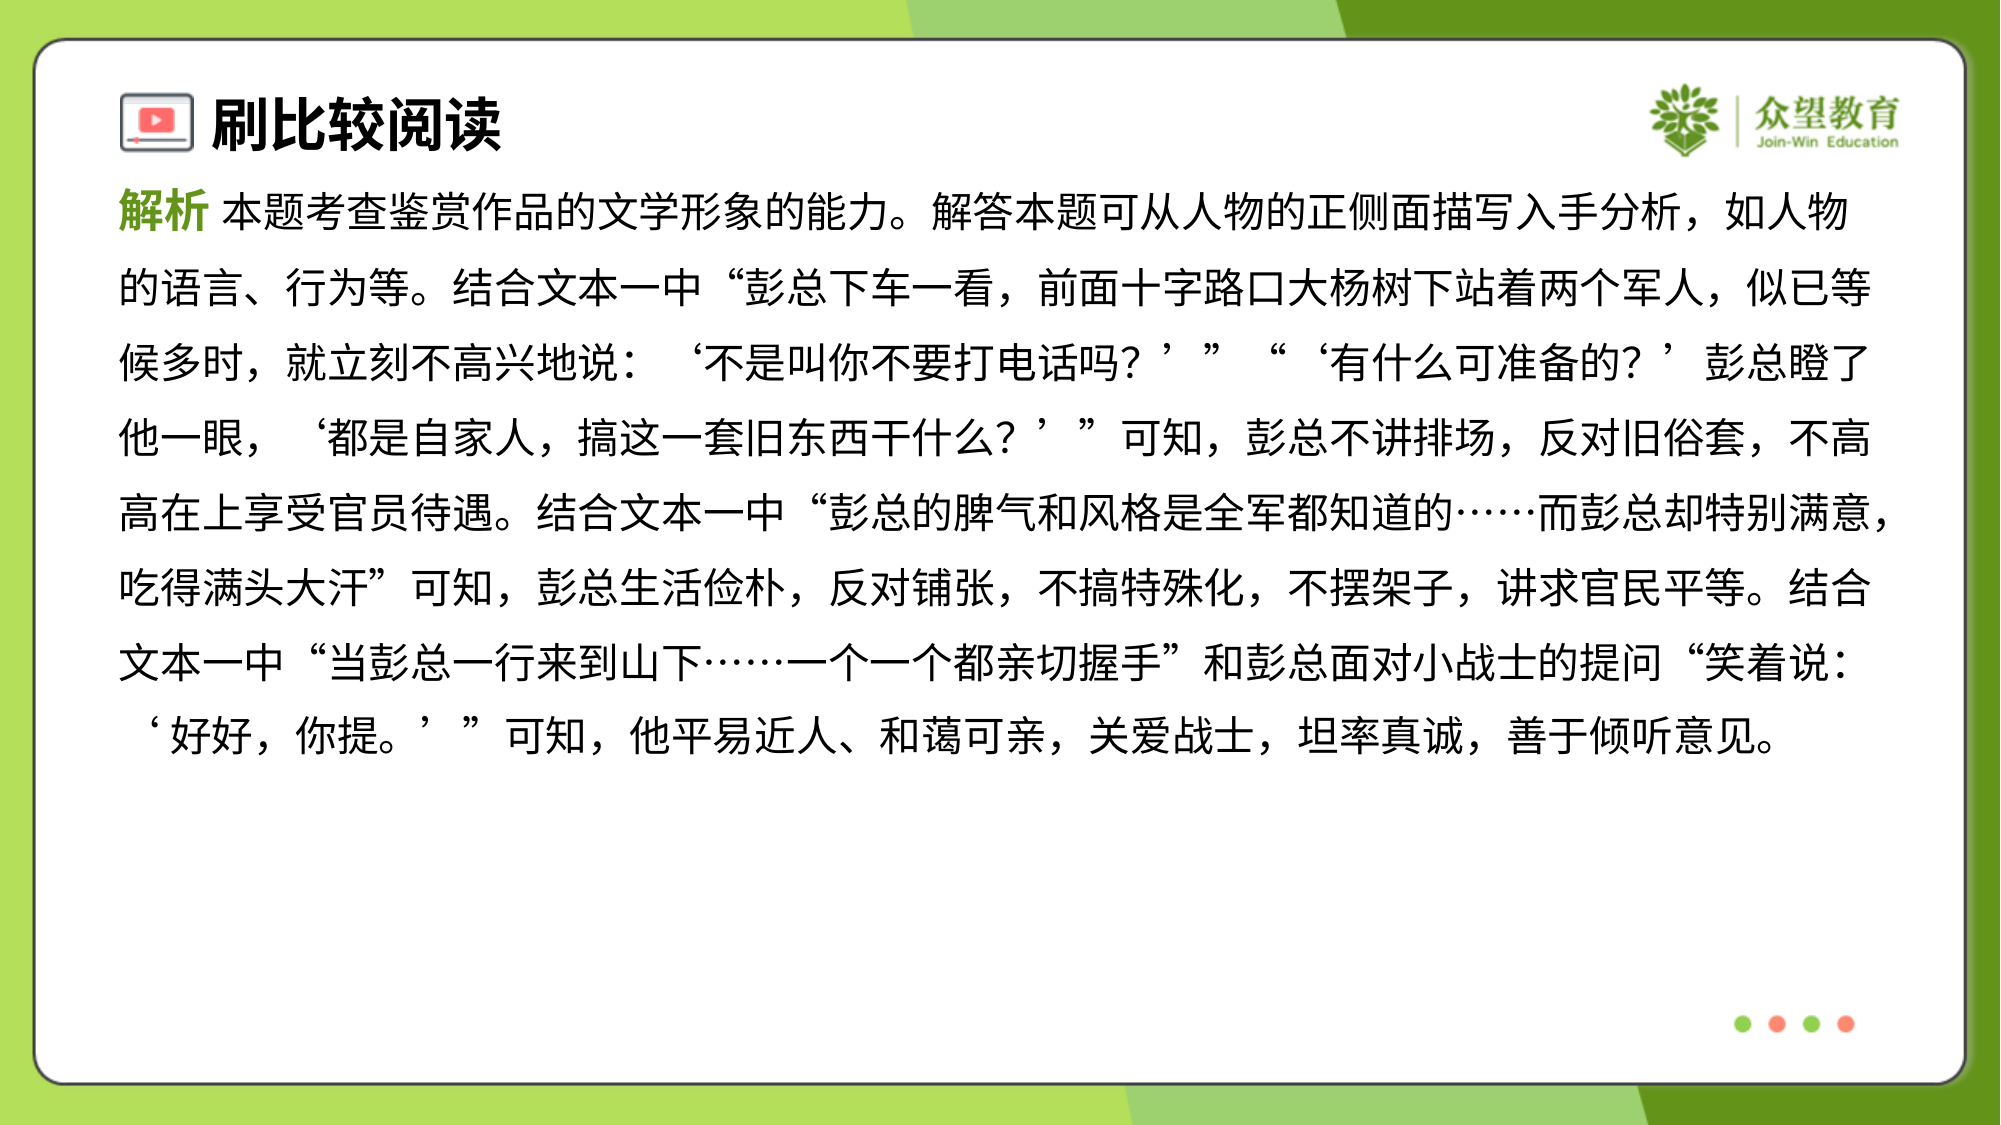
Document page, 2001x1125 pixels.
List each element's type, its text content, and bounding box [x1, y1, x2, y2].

text_box 解析 本题考查鉴赏作品的文学形象的能力。解答本题可从人物的正侧面描写入手分析，如人物 的语言、行为等。结合文本一中“彭总下车一看，前面十字路口大杨树下站着两个军人，似已等 候多时，就立刻不高兴地说：‘不是叫你不要打电话吗？’”“‘有什么可准备的？’彭总瞪了 他一眼，‘都是自家人，搞这一套旧东西干什么？’”可知，彭总不讲排场，反对旧俗套，不高 高在上享受官员待遇。结合文本一中“彭总的脾气和风格是全军都知道的……而彭总却特别满意， 吃得满头大汗”可知，彭总生活俭朴，反对铺张，不搞特殊化，不摆架子，讲求官民平等。结合 文本一中“当彭总一行来到山下……一个一个都亲切握手”和彭总面对小战士的提问“笑着说： ‘好好，你提。’”可知，他平易近人、和蔼可亲，关爱战士，坦率真诚，善于倾听意见。 [118, 159, 1883, 752]
picture [0, 0, 2000, 1125]
